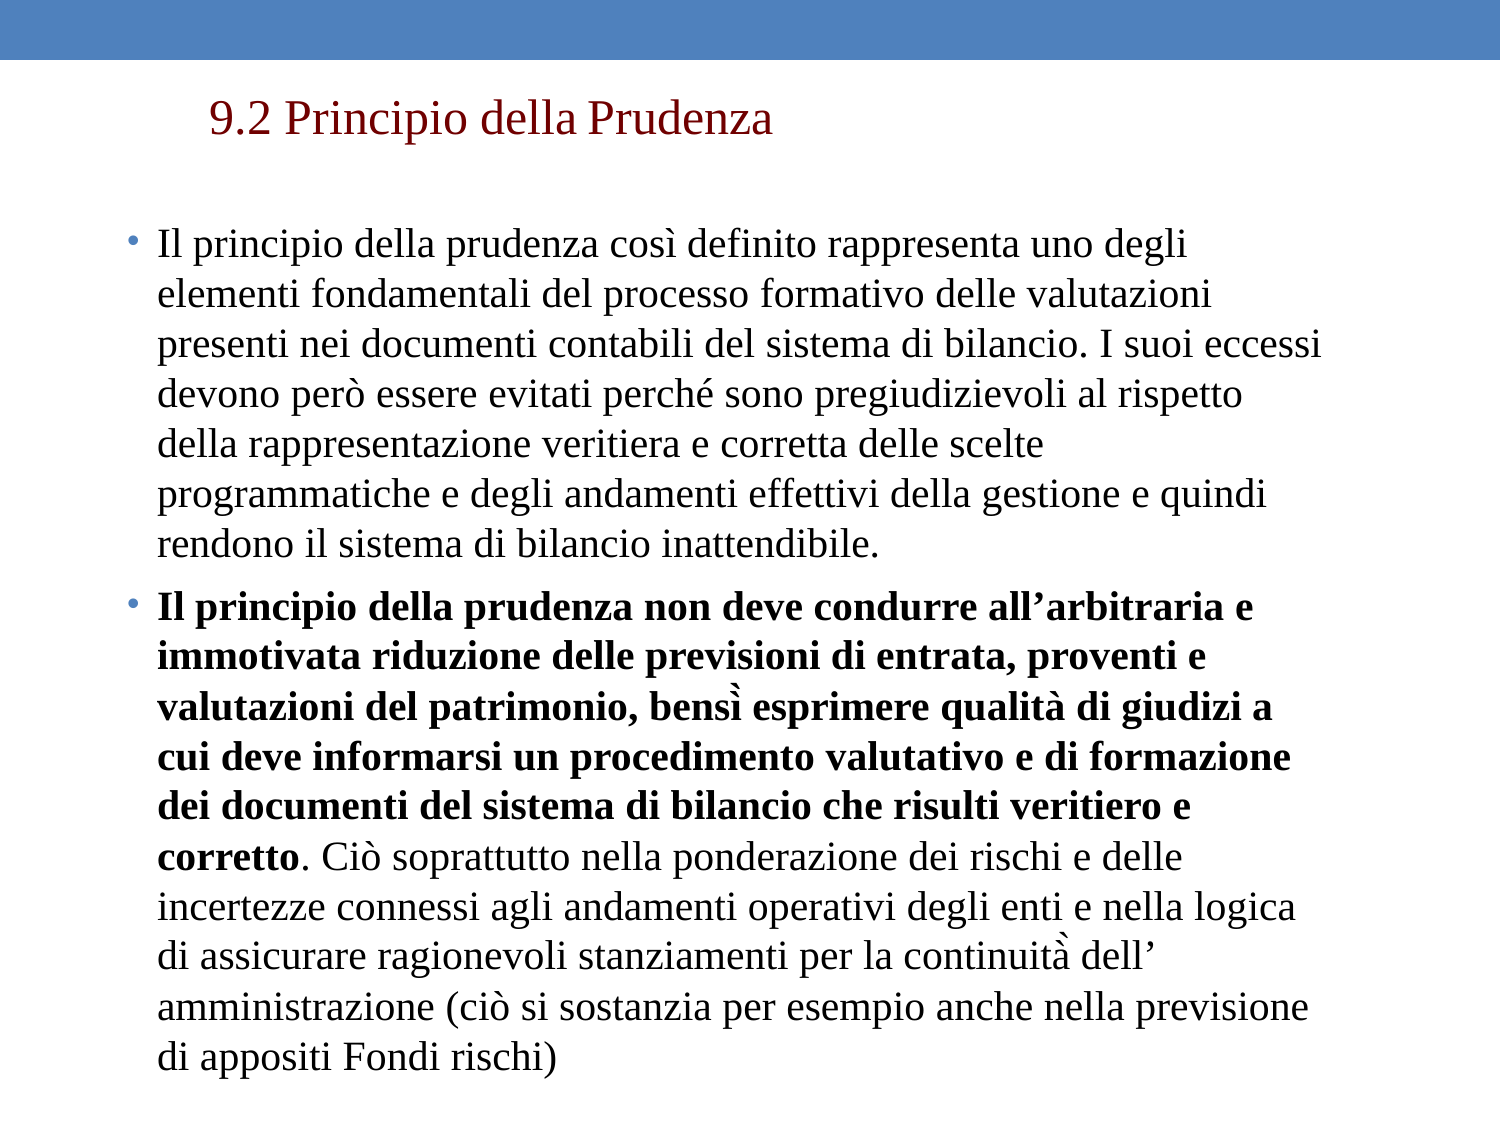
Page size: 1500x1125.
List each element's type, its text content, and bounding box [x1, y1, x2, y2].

text_box 9.2 Principio della Prudenza [194, 77, 1341, 152]
list Il principio della prudenza così definito rappresenta uno degli elementi fondamentali del processo formativo delle valutazioni presenti nei documenti contabili del sistema di bilancio. I suoi eccessi devono però essere evitati perché sono pregiudizievoli al rispetto della rappresentazione veritiera e corretta delle scelte programmatiche e degli andamenti effettivi della gestione e quindi rendono il sistema di bilancio inattendibile. Il principio della prudenza non deve condurre all’arbitraria e immotivata riduzione delle previsioni di entrata, proventi e valutazioni del patrimonio, bensì̀ esprimere qualità di giudizi a cui deve informarsi un procedimento valutativo e di formazione dei documenti del sistema di bilancio che risulti veritiero e corretto. Ciò soprattutto nella ponderazione dei rischi e delle incertezze connessi agli andamenti operativi degli enti e nella logica di assicurare ragionevoli stanziamenti per la continuità̀ dell’ amministrazione (ciò si sostanzia per esempio anche nella previsione di appositi Fondi rischi) [112, 208, 1341, 752]
